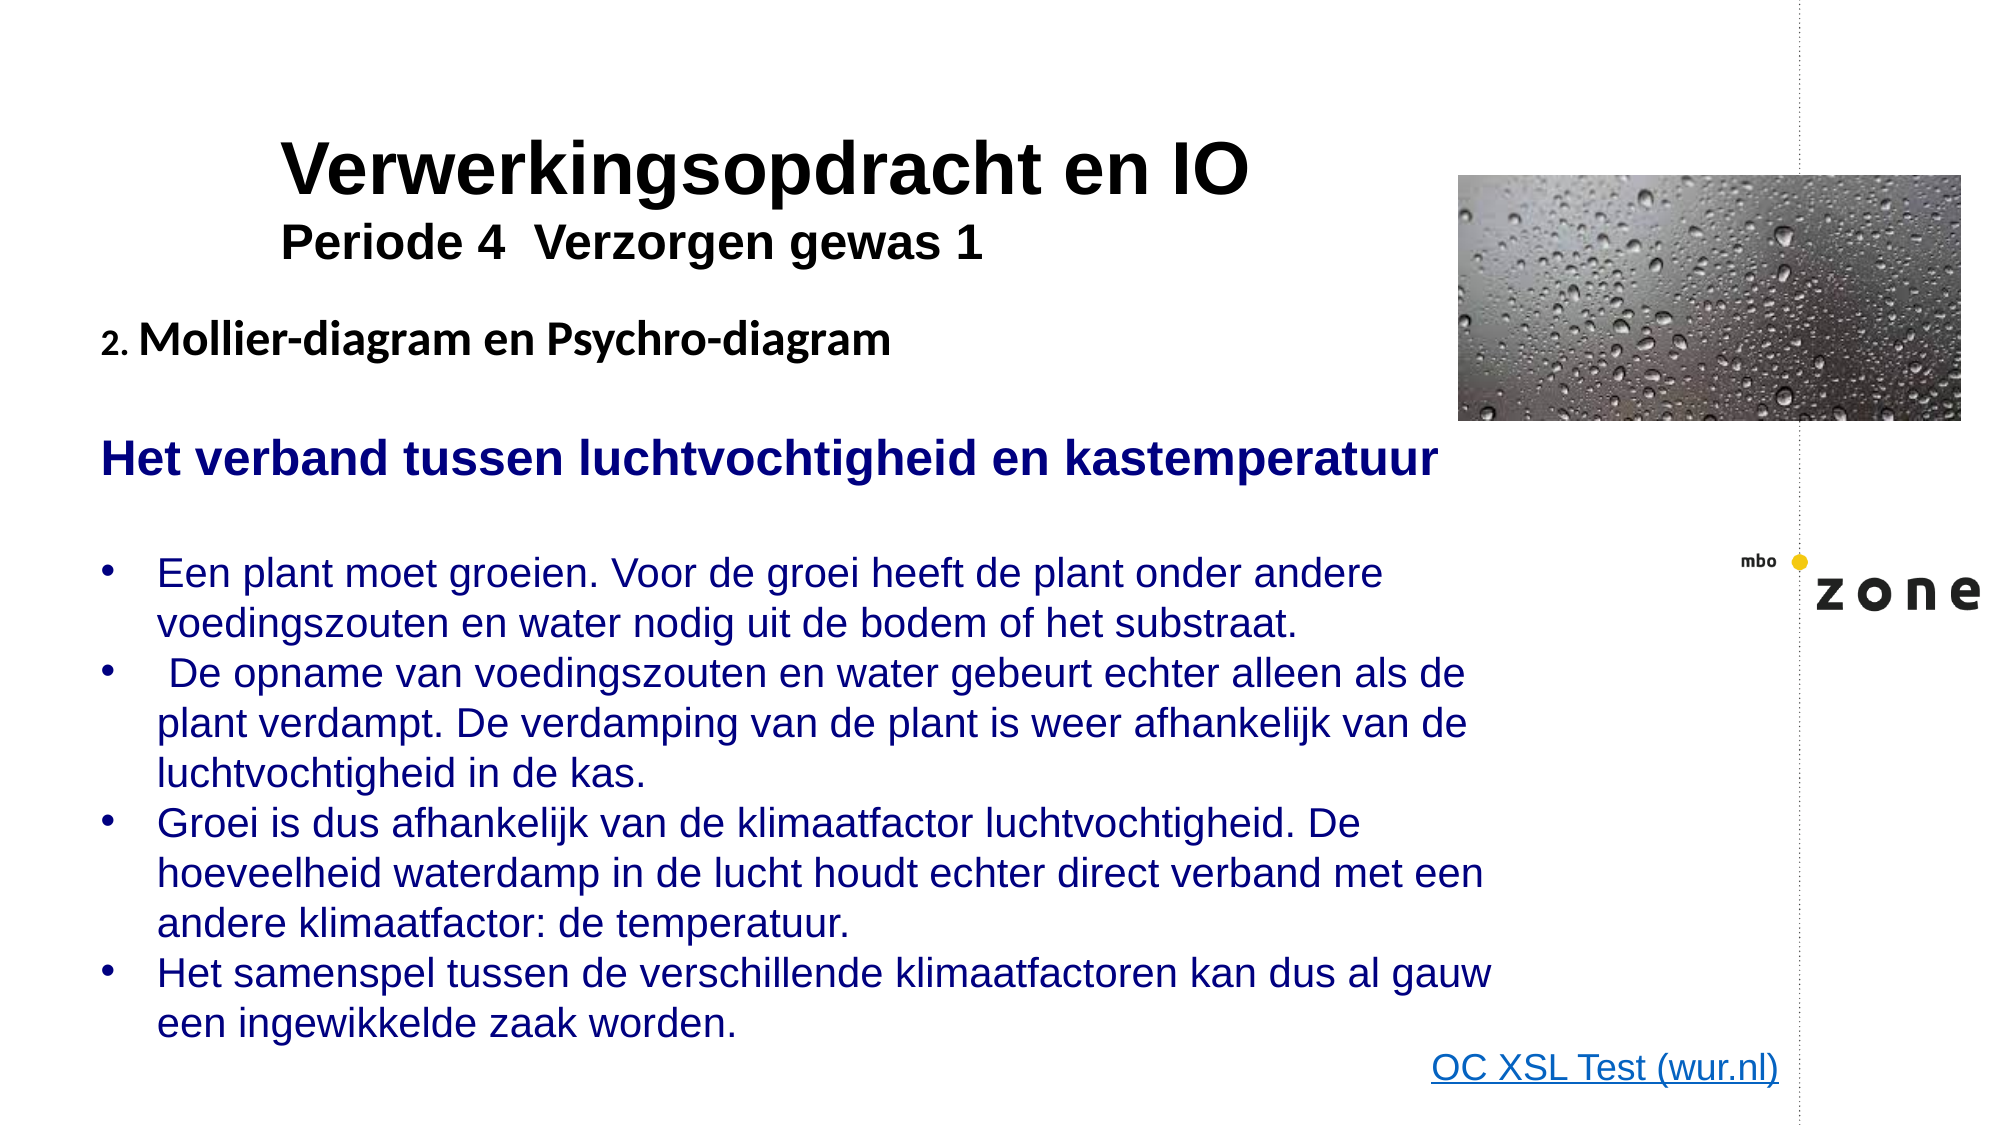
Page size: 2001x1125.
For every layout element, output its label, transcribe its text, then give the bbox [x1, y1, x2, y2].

text_box OC XSL Test (wur.nl) [1416, 1035, 1871, 1096]
text_box Verwerkingsopdracht en IO Periode 4 Verzorgen gewas 1 [265, 112, 1267, 298]
text_box 2. Mollier-diagram en Psychro-diagram Het verband tussen luchtvochtigheid en kastemperatuur Een plant moet groeien. Voor de groei heeft de plant onder andere voedingszouten en water nodig uit de bodem of het substraat. De opname van voedingszouten en water gebeurt echter alleen als de plant verdampt. De verdamping van de plant is weer afhankelijk van de luchtvochtigheid in de kas. Groei is dus afhankelijk van de klimaatfactor luchtvochtigheid. De hoeveelheid waterdamp in de lucht houdt echter direct verband met een andere klimaatfactor: de temperatuur. Het samenspel tussen de verschillende klimaatfactoren kan dus al gauw een ingewikkelde zaak worden. [85, 298, 1548, 1125]
picture [1458, 0, 2001, 1125]
